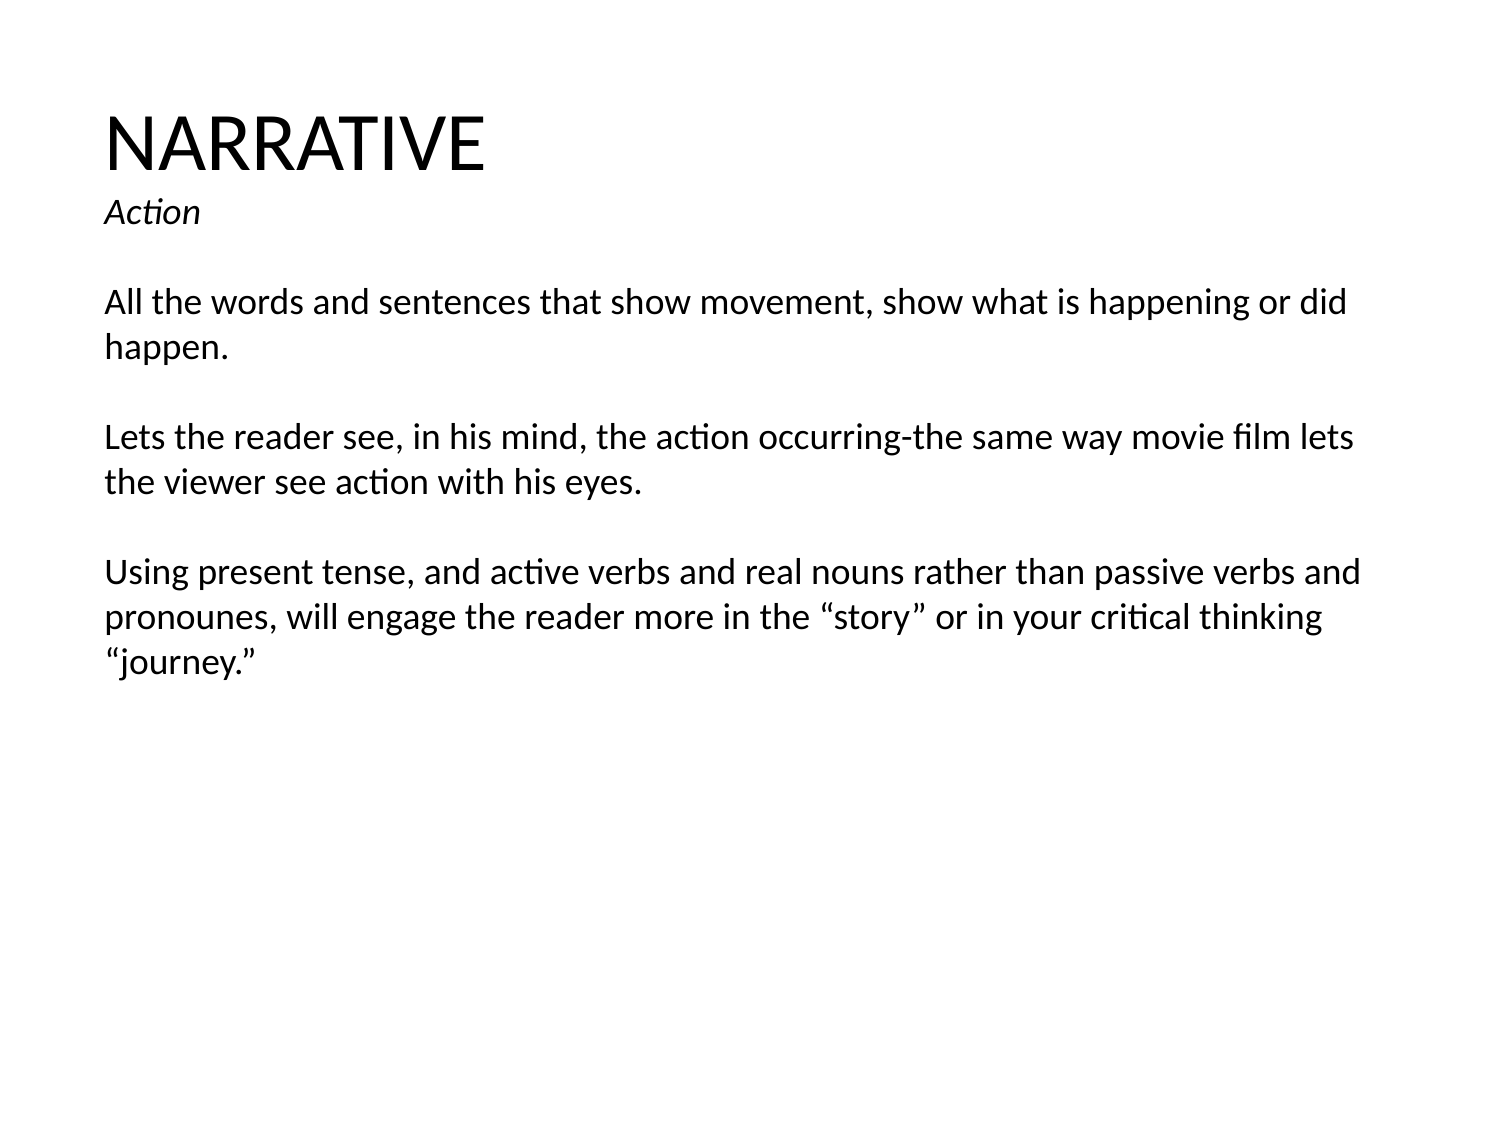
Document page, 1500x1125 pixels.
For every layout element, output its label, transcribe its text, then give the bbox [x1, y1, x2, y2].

text_box NARRATIVE Action All the words and sentences that show movement, show what is happening or did happen. Lets the reader see, in his mind, the action occurring-the same way movie film lets the viewer see action with his eyes. Using present tense, and active verbs and real nouns rather than passive verbs and pronounes, will engage the reader more in the “story” or in your critical thinking “journey.” [89, 79, 1413, 735]
